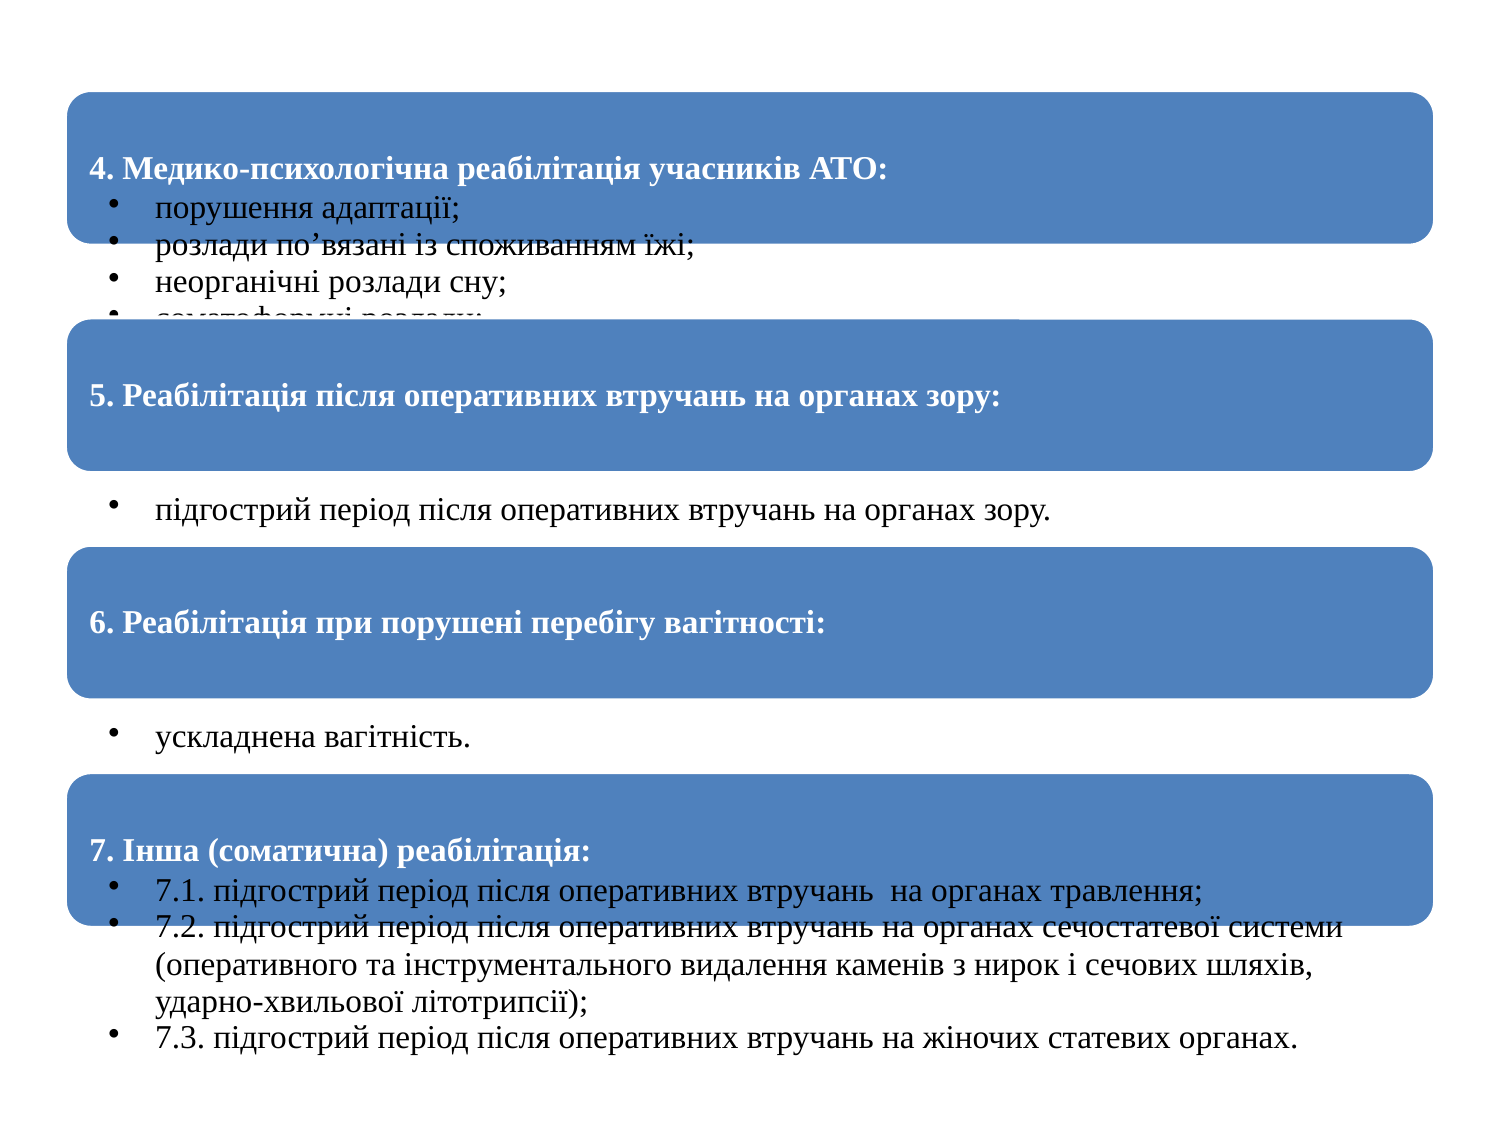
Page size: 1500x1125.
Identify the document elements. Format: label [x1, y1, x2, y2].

text_box [64, 89, 1436, 1000]
